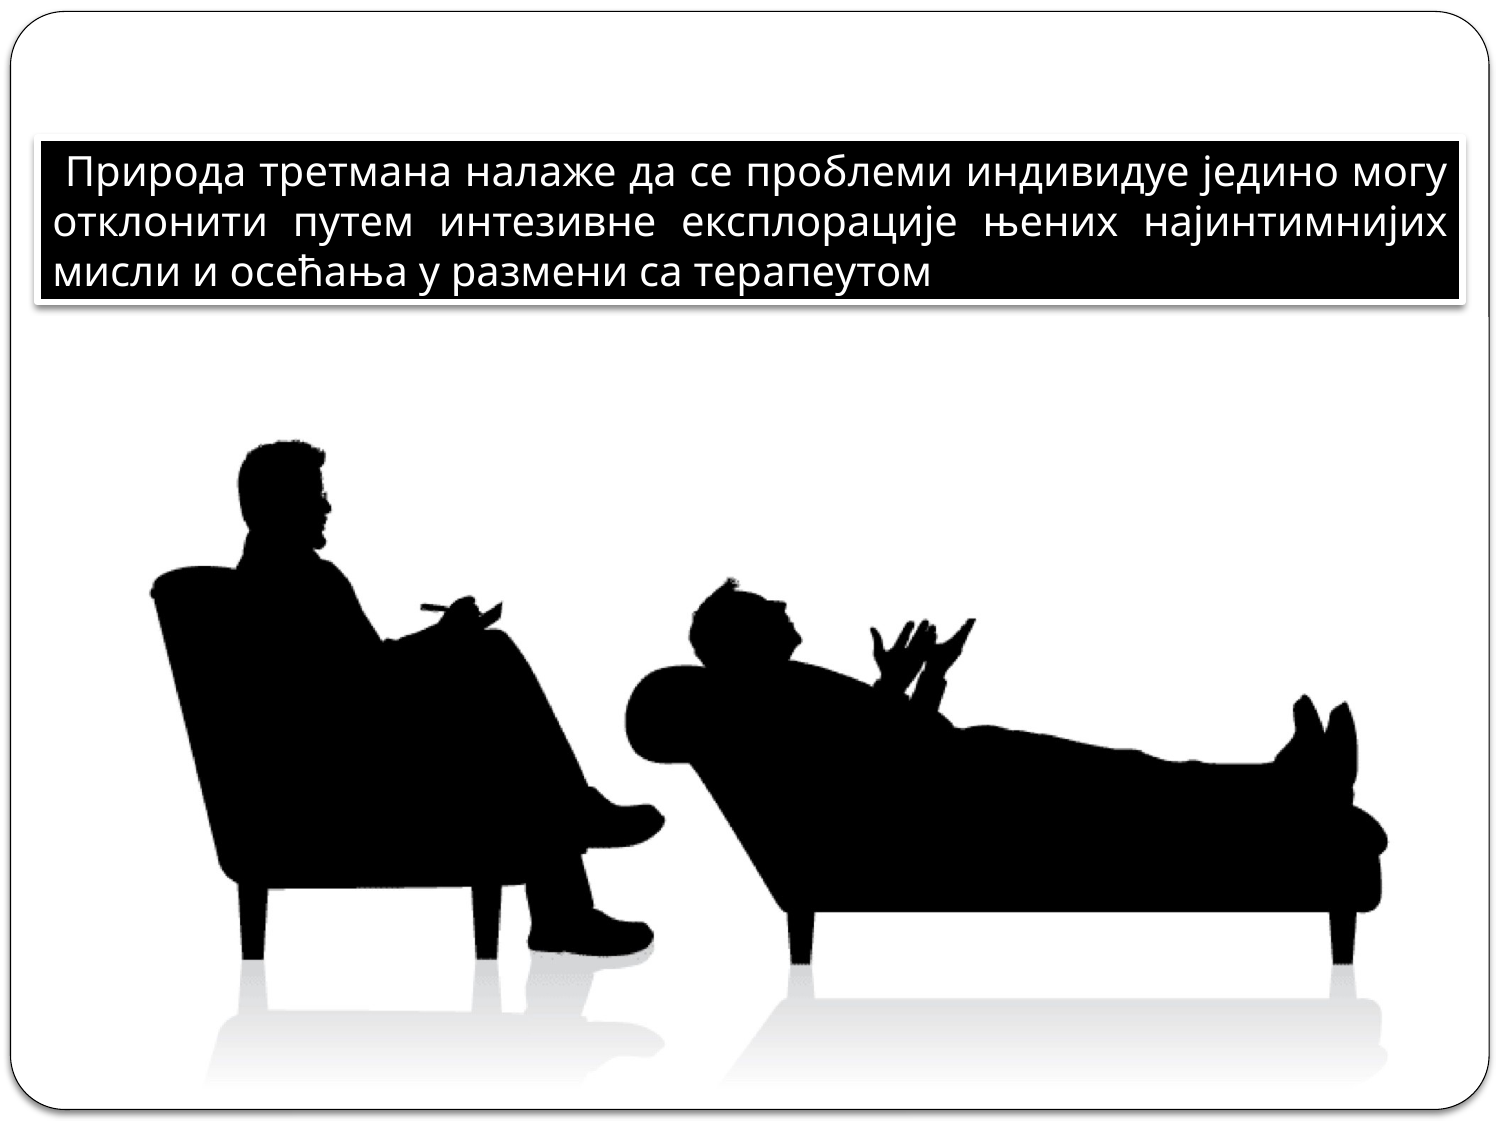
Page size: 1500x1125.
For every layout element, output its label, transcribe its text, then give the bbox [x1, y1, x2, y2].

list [124, 374, 1401, 1092]
text_box Природа третмана налаже да се проблеми индивидуе једино могу отклонити путем интезивне експлорације њених најинтимнијих мисли и осећања у размени са терапеутом [34, 134, 1466, 305]
